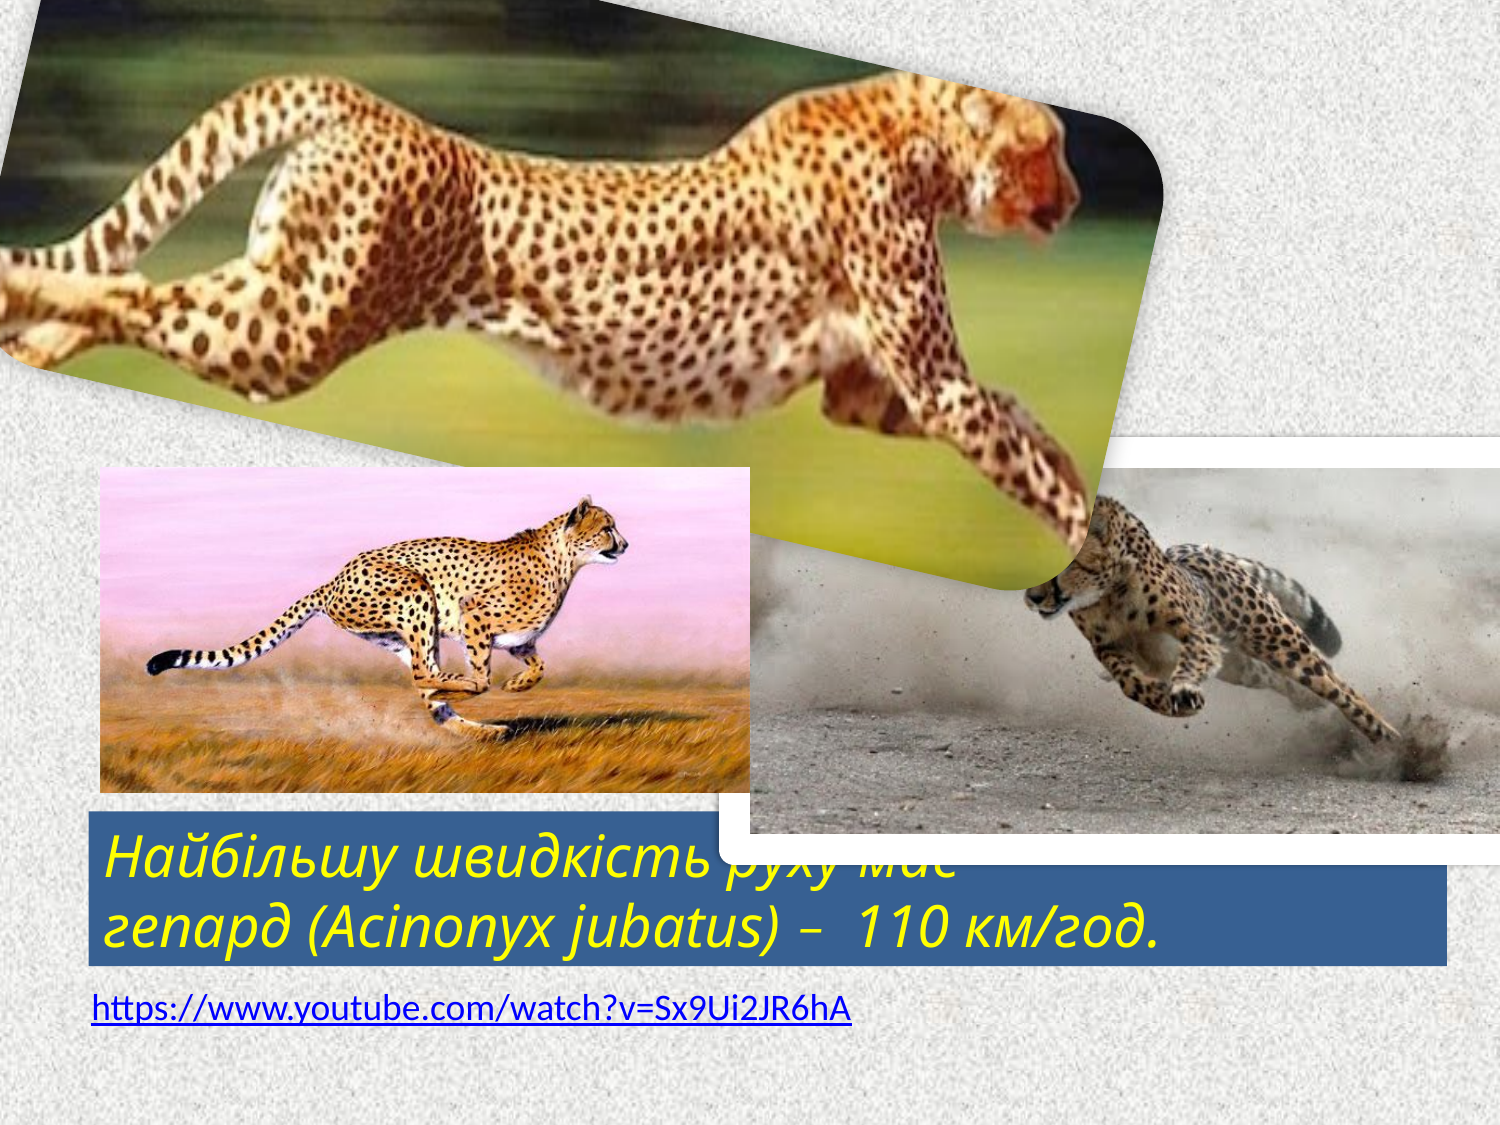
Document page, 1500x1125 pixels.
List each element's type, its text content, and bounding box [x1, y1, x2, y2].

text_box https://www.youtube.com/watch?v=Sx9Ui2JR6hA [76, 975, 1388, 1081]
picture [0, 0, 1500, 1125]
text_box Найбільшу швидкість руху має гепард (Acinonyx jubatus) – 110 км/год. [88, 811, 1447, 967]
